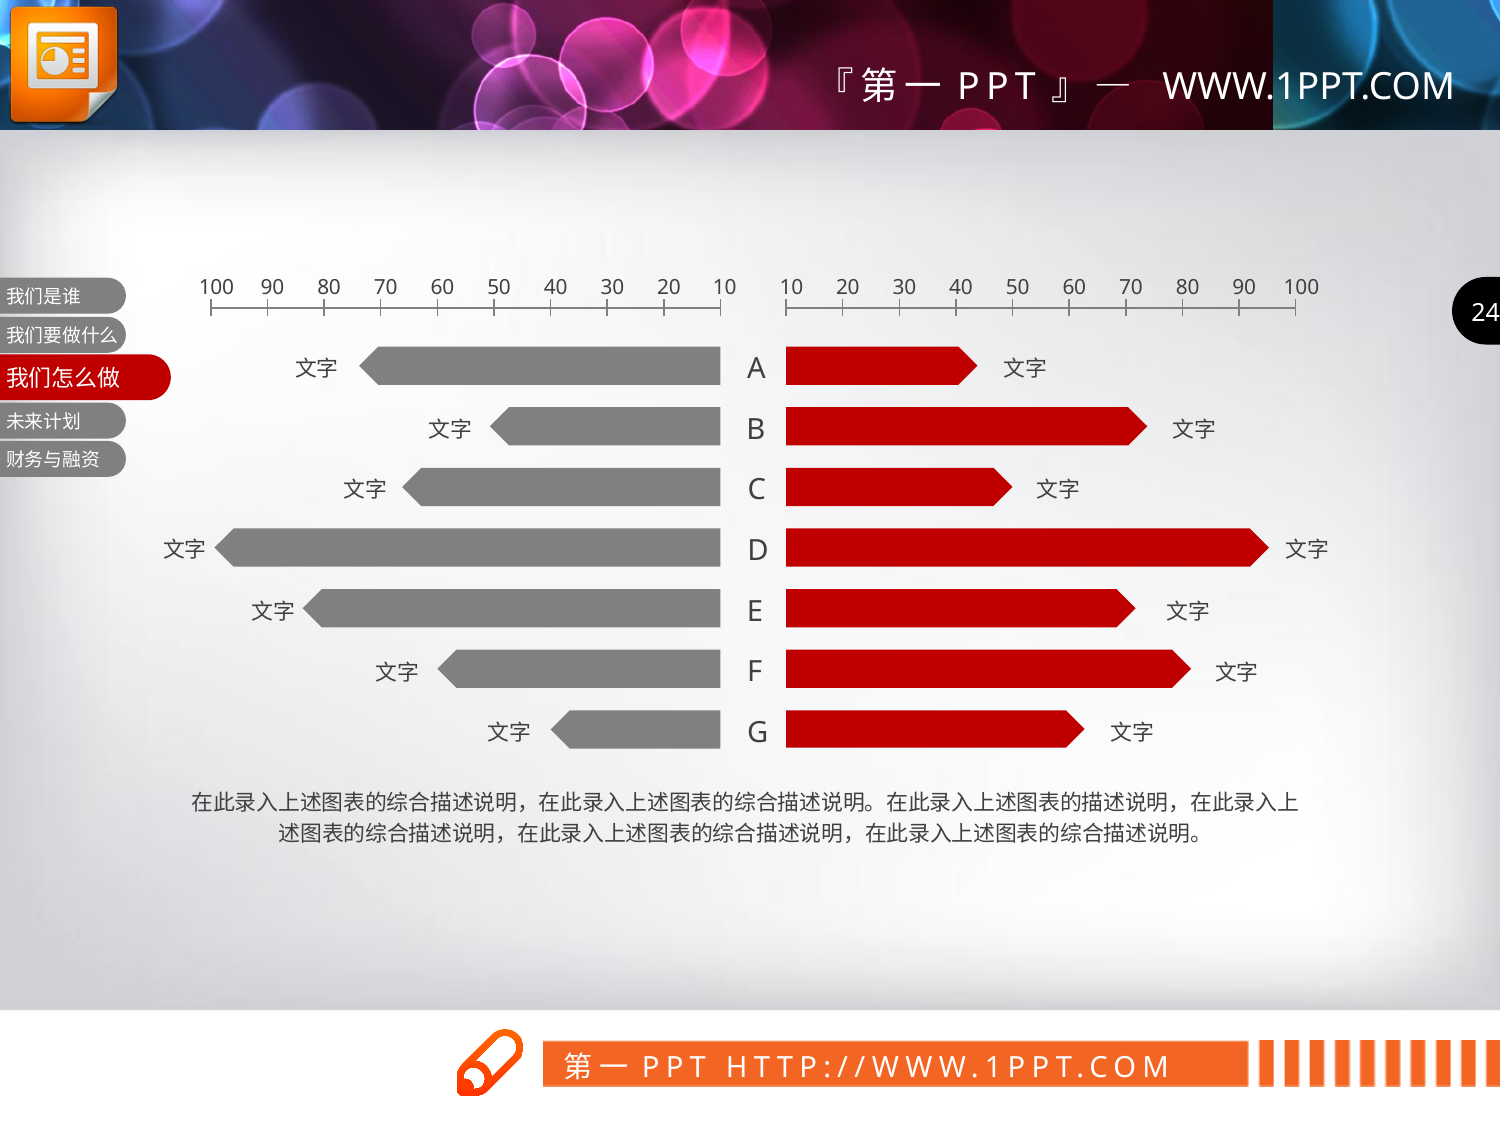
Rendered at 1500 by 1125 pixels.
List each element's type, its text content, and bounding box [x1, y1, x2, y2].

text_box 文字 [329, 468, 403, 510]
text_box 文字 [1158, 408, 1232, 450]
text_box 40 [529, 266, 583, 297]
text_box 60 [1047, 266, 1101, 297]
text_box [785, 299, 1296, 317]
text_box D [732, 523, 784, 574]
text_box 50 [991, 266, 1045, 297]
text_box 文字 [1200, 650, 1274, 692]
text_box 文字 [1152, 590, 1226, 631]
text_box 70 [359, 266, 413, 297]
text_box 90 [1217, 266, 1268, 297]
text_box [222, 528, 721, 567]
text_box 文字 [413, 408, 487, 450]
text_box [403, 467, 721, 507]
text_box B [731, 402, 781, 453]
text_box 文字 [280, 347, 354, 389]
text_box 文字 [473, 711, 547, 753]
text_box [550, 710, 721, 749]
text_box [786, 346, 978, 385]
text_box [786, 710, 1085, 748]
text_box [359, 346, 721, 385]
text_box 60 [415, 266, 470, 297]
text_box 90 [250, 266, 300, 297]
text_box [489, 407, 721, 446]
picture [0, 0, 1500, 1012]
text_box 50 [472, 266, 526, 297]
text_box 10 [698, 266, 752, 307]
text_box F [732, 645, 778, 695]
text_box [786, 649, 1192, 688]
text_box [210, 299, 721, 317]
text_box A [732, 342, 781, 392]
text_box 在此录入上述图表的综合描述说明，在此录入上述图表的综合描述说明。在此录入上述图表的描述说明，在此录入上述图表的综合描述说明，在此录入上述图表的综合描述说明，在此录入上述图表的综合描述说明。 [171, 775, 1321, 854]
text_box [786, 467, 1013, 507]
text_box 20 [642, 266, 696, 297]
text_box 24 [1456, 277, 1500, 345]
text_box [437, 649, 721, 688]
text_box 我们怎么做 [0, 356, 207, 399]
text_box [786, 528, 1269, 567]
text_box E [732, 584, 778, 635]
text_box 30 [877, 266, 932, 297]
text_box 10 [764, 266, 819, 307]
text_box 未来计划 [0, 402, 144, 439]
text_box 100 [1268, 266, 1334, 307]
text_box 文字 [148, 528, 222, 570]
text_box 30 [585, 266, 639, 297]
text_box 40 [934, 266, 988, 297]
text_box 80 [1161, 266, 1215, 297]
text_box 文字 [1270, 528, 1344, 570]
text_box 我们要做什么 [0, 316, 144, 353]
text_box 文字 [1022, 468, 1096, 510]
text_box 80 [302, 266, 356, 297]
text_box 文字 [989, 347, 1063, 389]
text_box [786, 589, 1136, 628]
text_box 文字 [237, 590, 311, 631]
text_box 20 [821, 266, 875, 297]
text_box [311, 589, 721, 628]
text_box 我们是谁 [0, 277, 144, 314]
text_box 70 [1104, 266, 1158, 297]
text_box C [732, 463, 781, 513]
text_box [786, 407, 1148, 446]
text_box 文字 [1096, 711, 1170, 753]
text_box 文字 [360, 650, 435, 692]
text_box 100 [184, 266, 250, 307]
picture [543, 1040, 1500, 1087]
text_box G [732, 705, 784, 756]
text_box [1452, 295, 1456, 327]
text_box 财务与融资 [0, 440, 144, 477]
